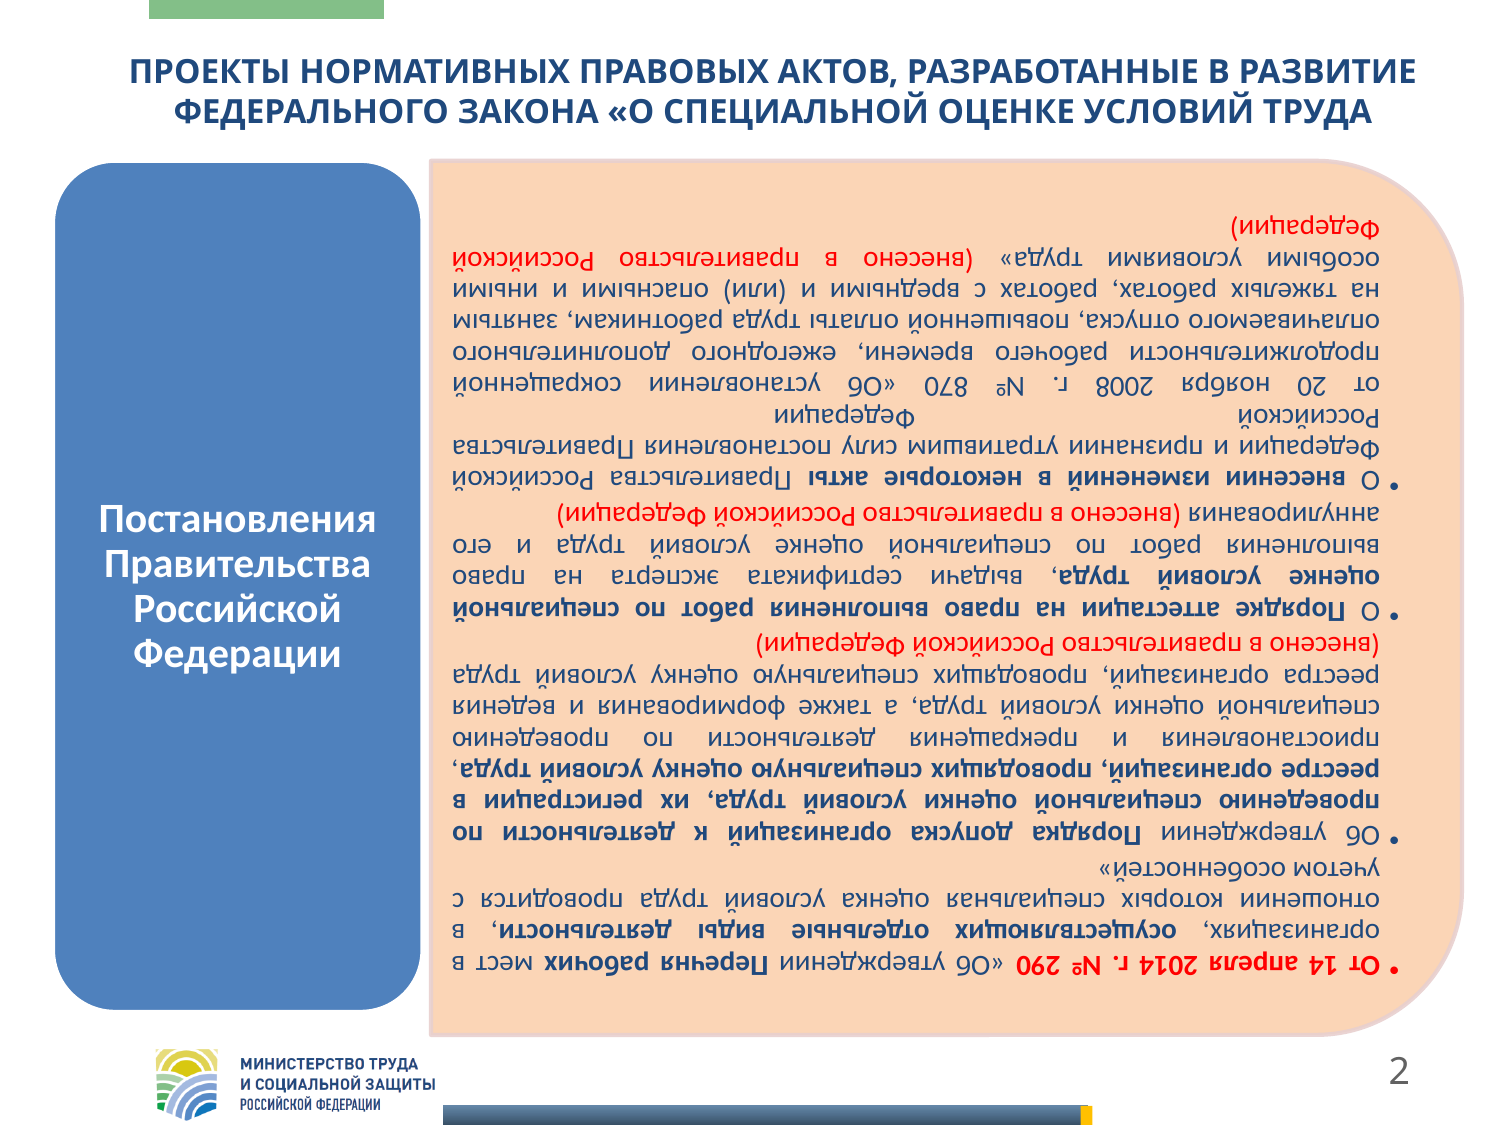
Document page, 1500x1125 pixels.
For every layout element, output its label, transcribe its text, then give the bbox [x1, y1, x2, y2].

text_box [52, 160, 1471, 1036]
picture [149, 0, 385, 19]
slide_number 2 [1340, 1044, 1425, 1103]
text_box ПРОЕКТЫ НОРМАТИВНЫХ ПРАВОВЫХ АКТОВ, РАЗРАБОТАННЫЕ В РАЗВИТИЕ ФЕДЕРАЛЬНОГО ЗАКОНА «О СПЕЦИАЛЬНОЙ ОЦЕНКЕ УСЛОВИЙ ТРУДА [47, 54, 1500, 126]
picture [147, 1043, 444, 1125]
text_box [448, 1105, 1079, 1125]
text_box [1079, 1104, 1094, 1125]
